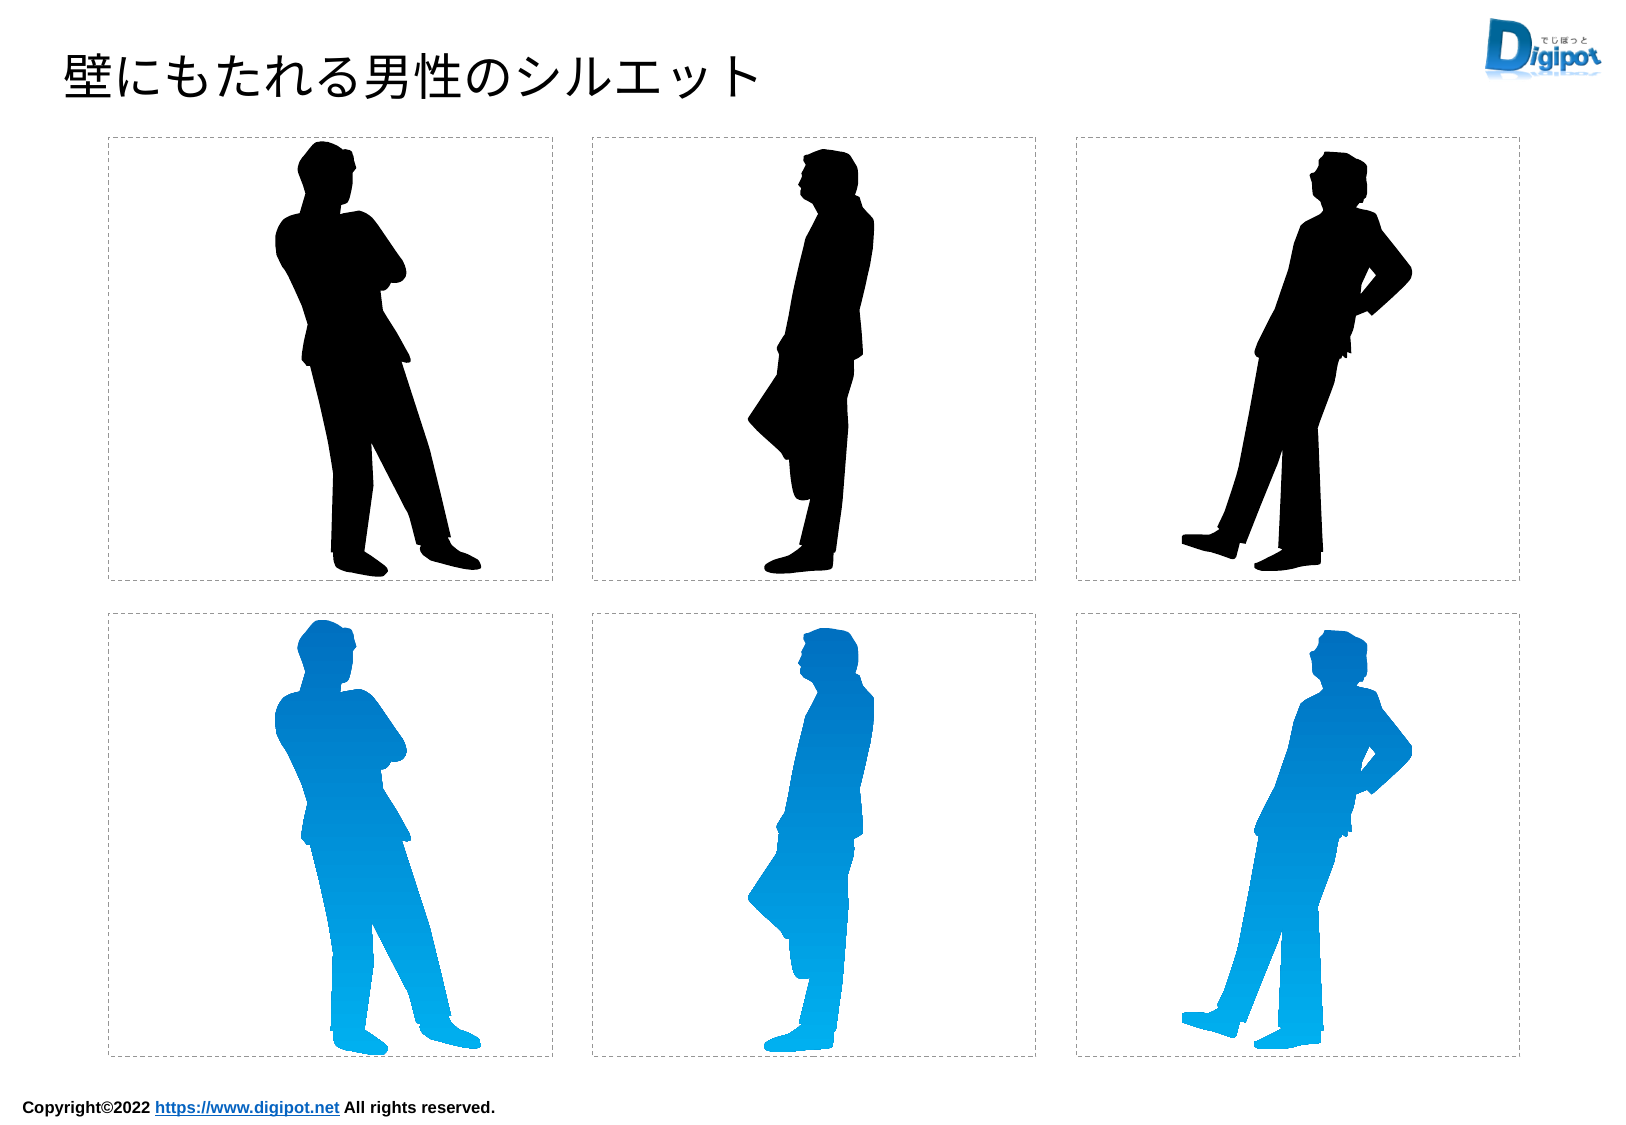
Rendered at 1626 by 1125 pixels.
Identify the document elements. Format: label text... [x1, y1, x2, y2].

text_box [275, 619, 482, 1056]
text_box [747, 627, 875, 1053]
text_box 壁にもたれる男性のシルエット [48, 38, 779, 113]
text_box [747, 149, 875, 574]
text_box [275, 141, 482, 577]
text_box [1181, 630, 1413, 1050]
text_box [1181, 151, 1413, 571]
picture [1485, 18, 1602, 82]
